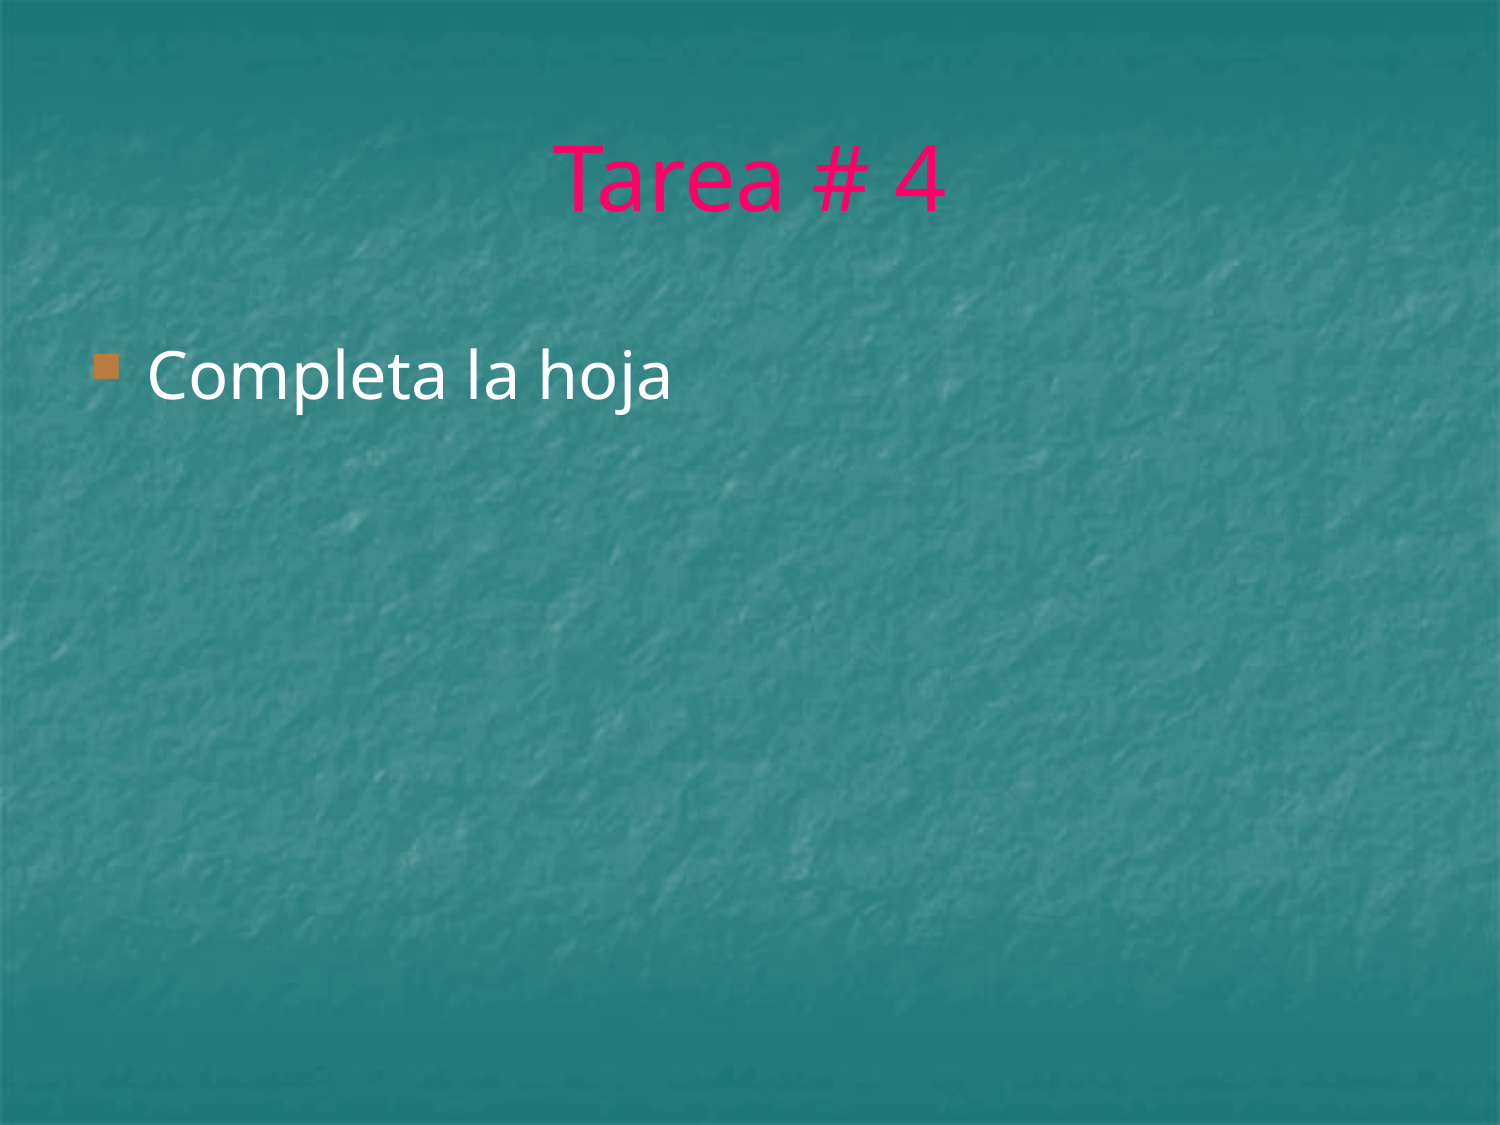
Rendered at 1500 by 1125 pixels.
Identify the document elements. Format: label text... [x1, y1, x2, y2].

title Tarea # 4 [75, 62, 1425, 288]
list Completa la hoja [75, 324, 1425, 1000]
